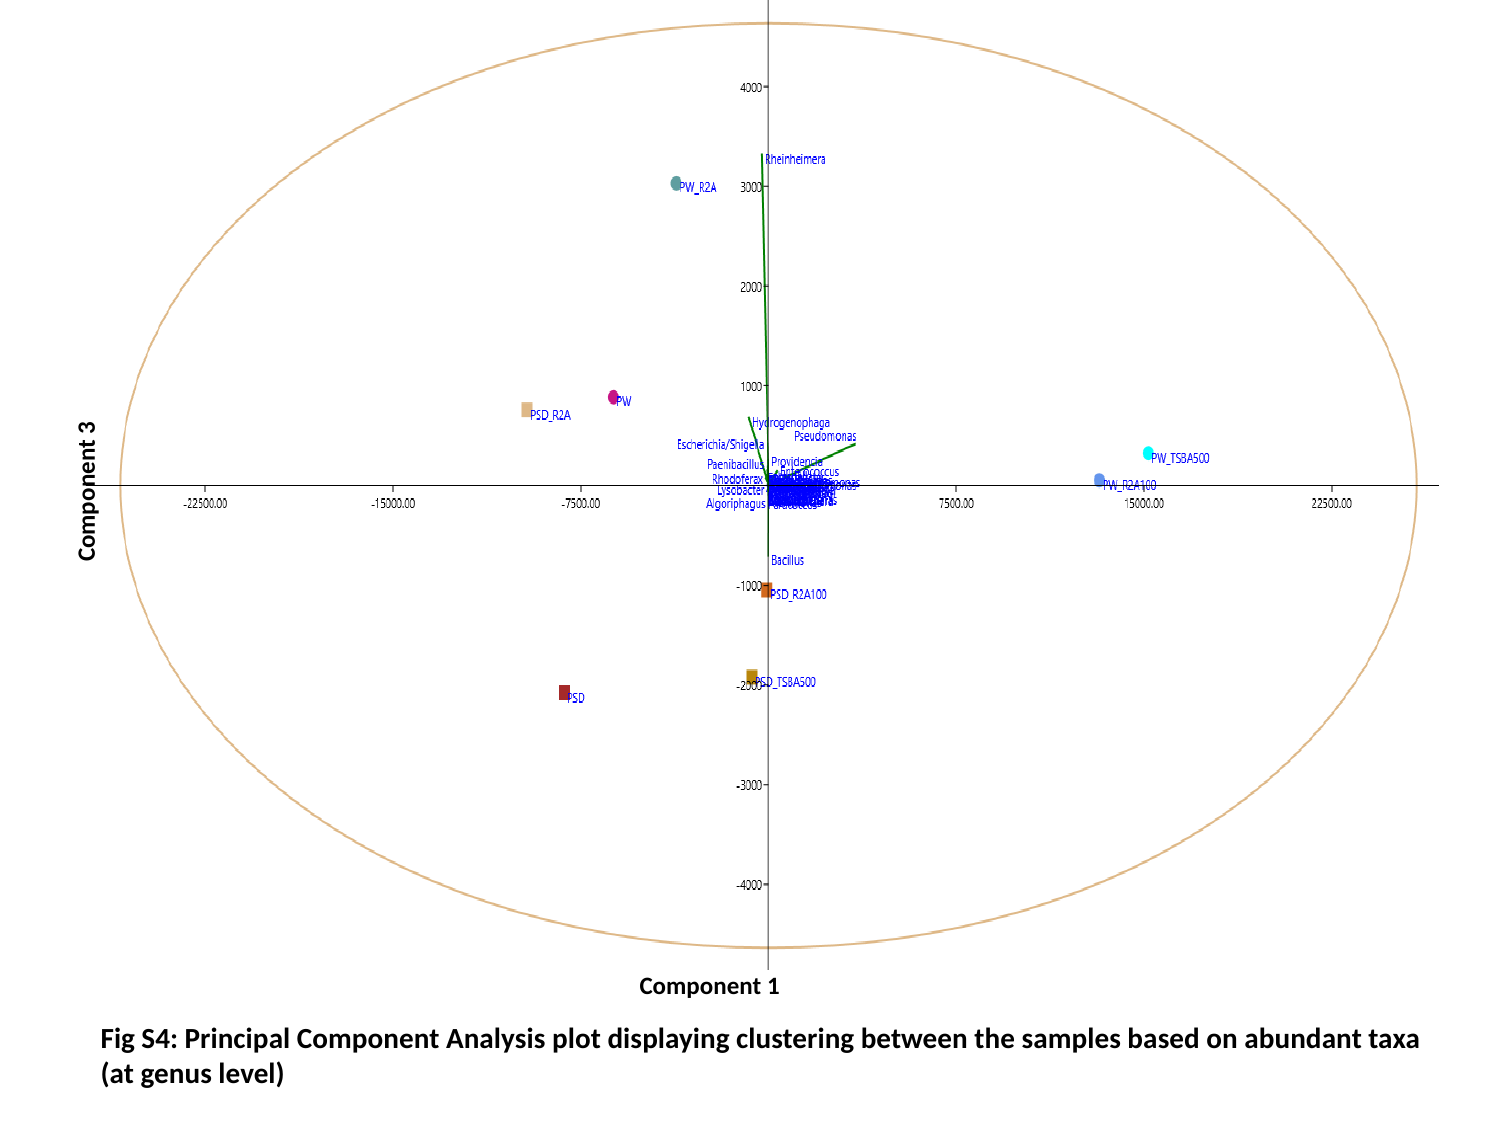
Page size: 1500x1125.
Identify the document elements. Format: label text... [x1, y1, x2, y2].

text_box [62, 0, 1440, 1008]
text_box Fig S4: Principal Component Analysis plot displaying clustering between the samples based on abundant taxa (at genus level) [85, 1015, 1438, 1098]
